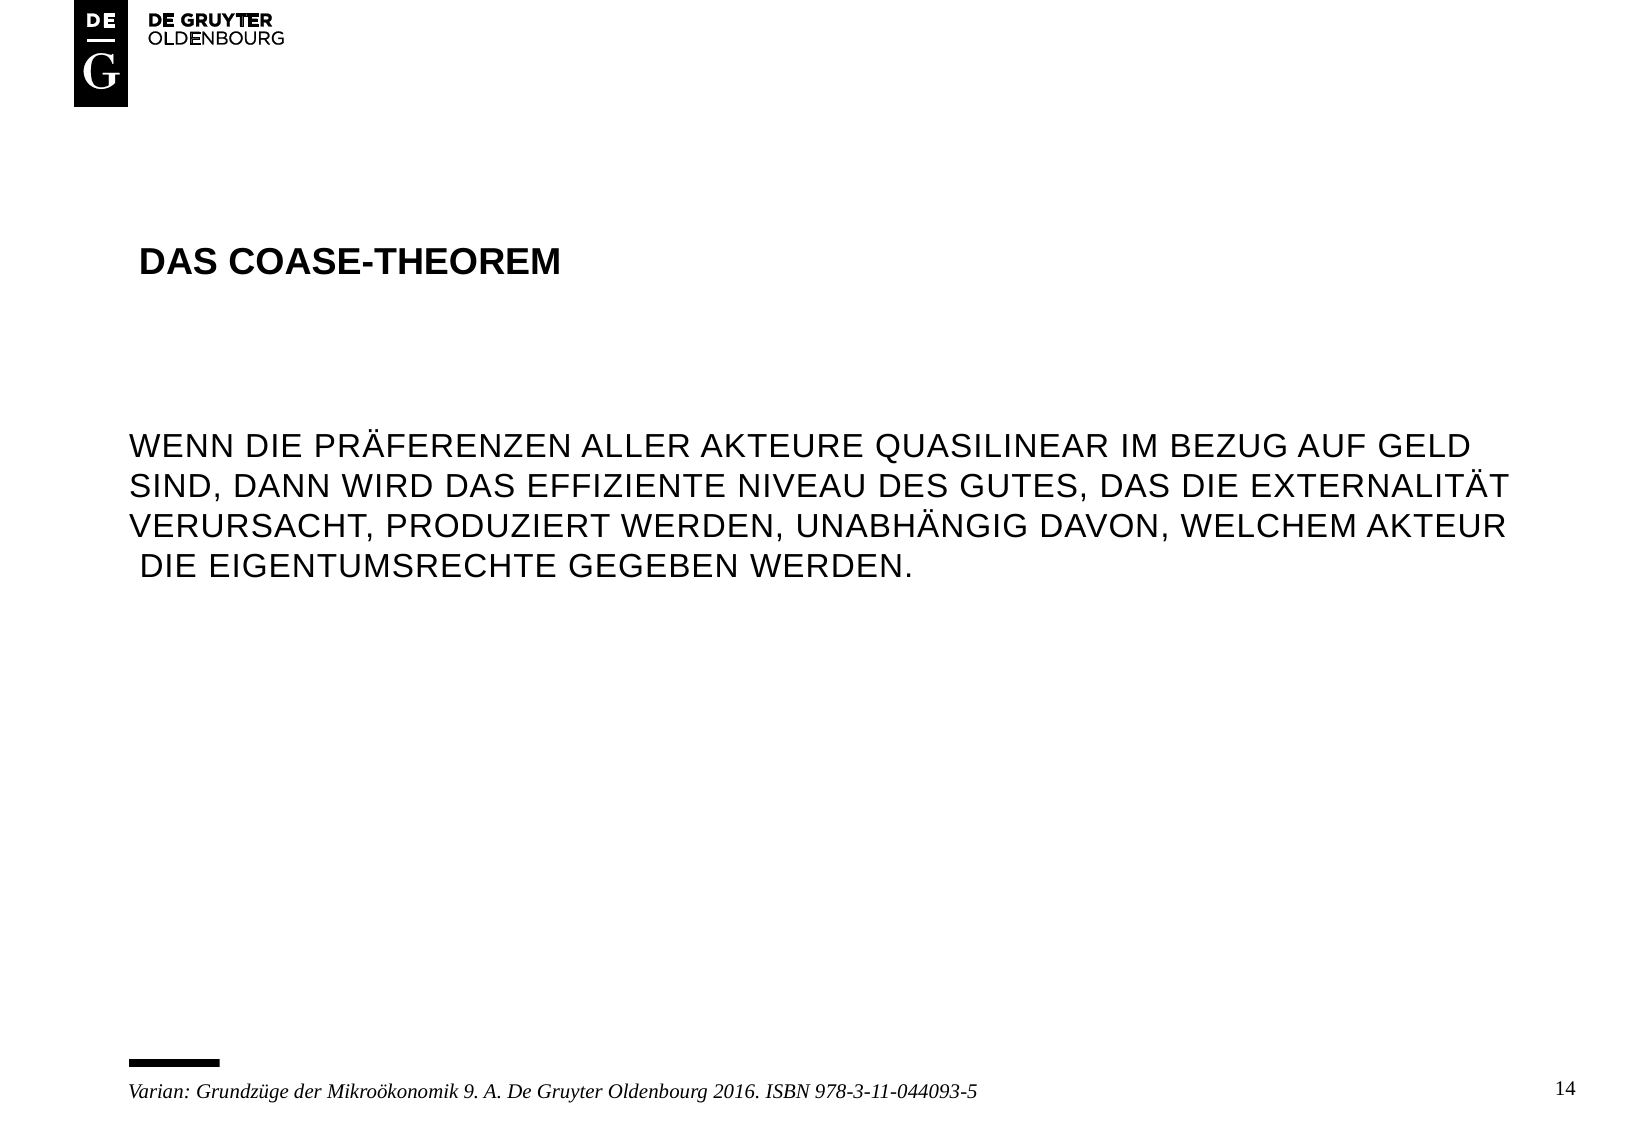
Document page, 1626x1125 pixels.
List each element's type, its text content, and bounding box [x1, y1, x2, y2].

list Wenn die präferenzen aller akteure quasilinear im Bezug auf geld sind, dann wird das effiziente Niveau des Gutes, das die Externalität verursacht, produziert werden, unabhängig davon, welchem akteur die eigentumsrechte gegeben werden. [129, 343, 1556, 977]
title Das coase-theorem [138, 236, 1570, 292]
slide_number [128, 1077, 1539, 1108]
slide_number 14 [1554, 1074, 1614, 1104]
